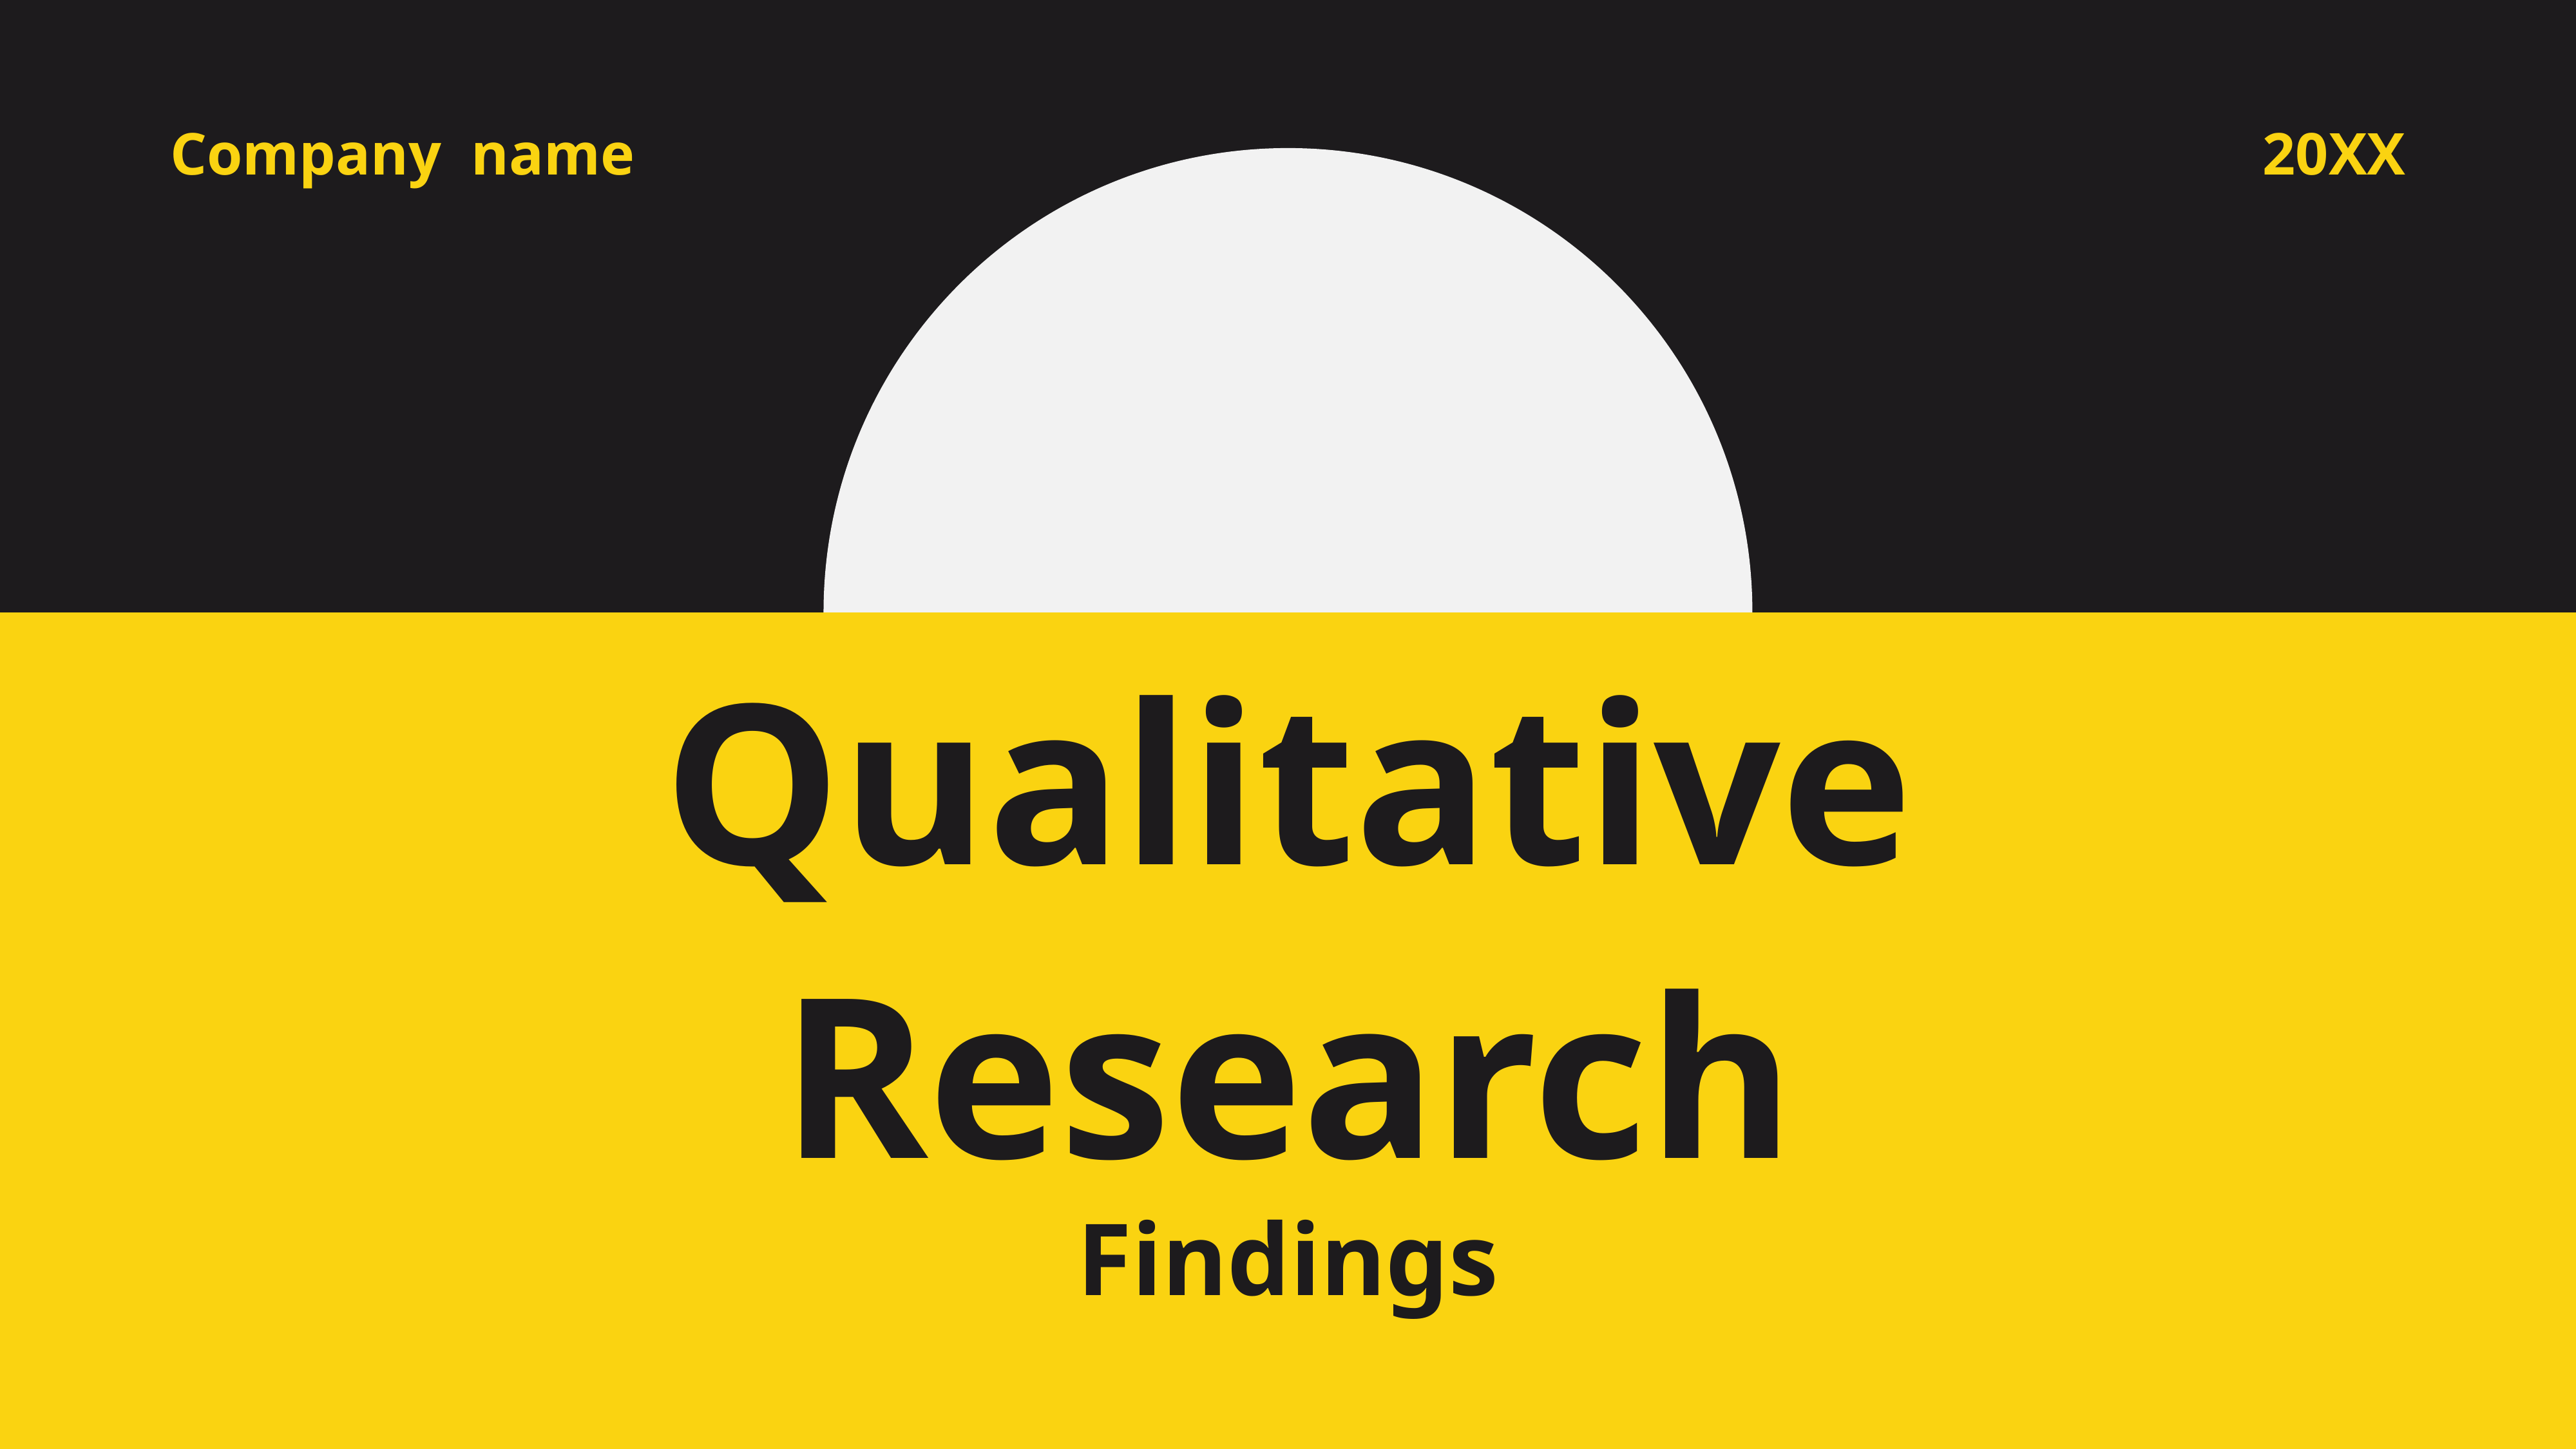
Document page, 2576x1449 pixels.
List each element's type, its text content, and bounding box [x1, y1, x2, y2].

text_box [0, 0, 2576, 613]
text_box Findings [721, 1208, 1855, 1320]
text_box Qualitative Research [504, 610, 2072, 1208]
text_box Company name [160, 105, 745, 191]
text_box 20XX [2157, 105, 2416, 191]
text_box [823, 147, 1753, 610]
